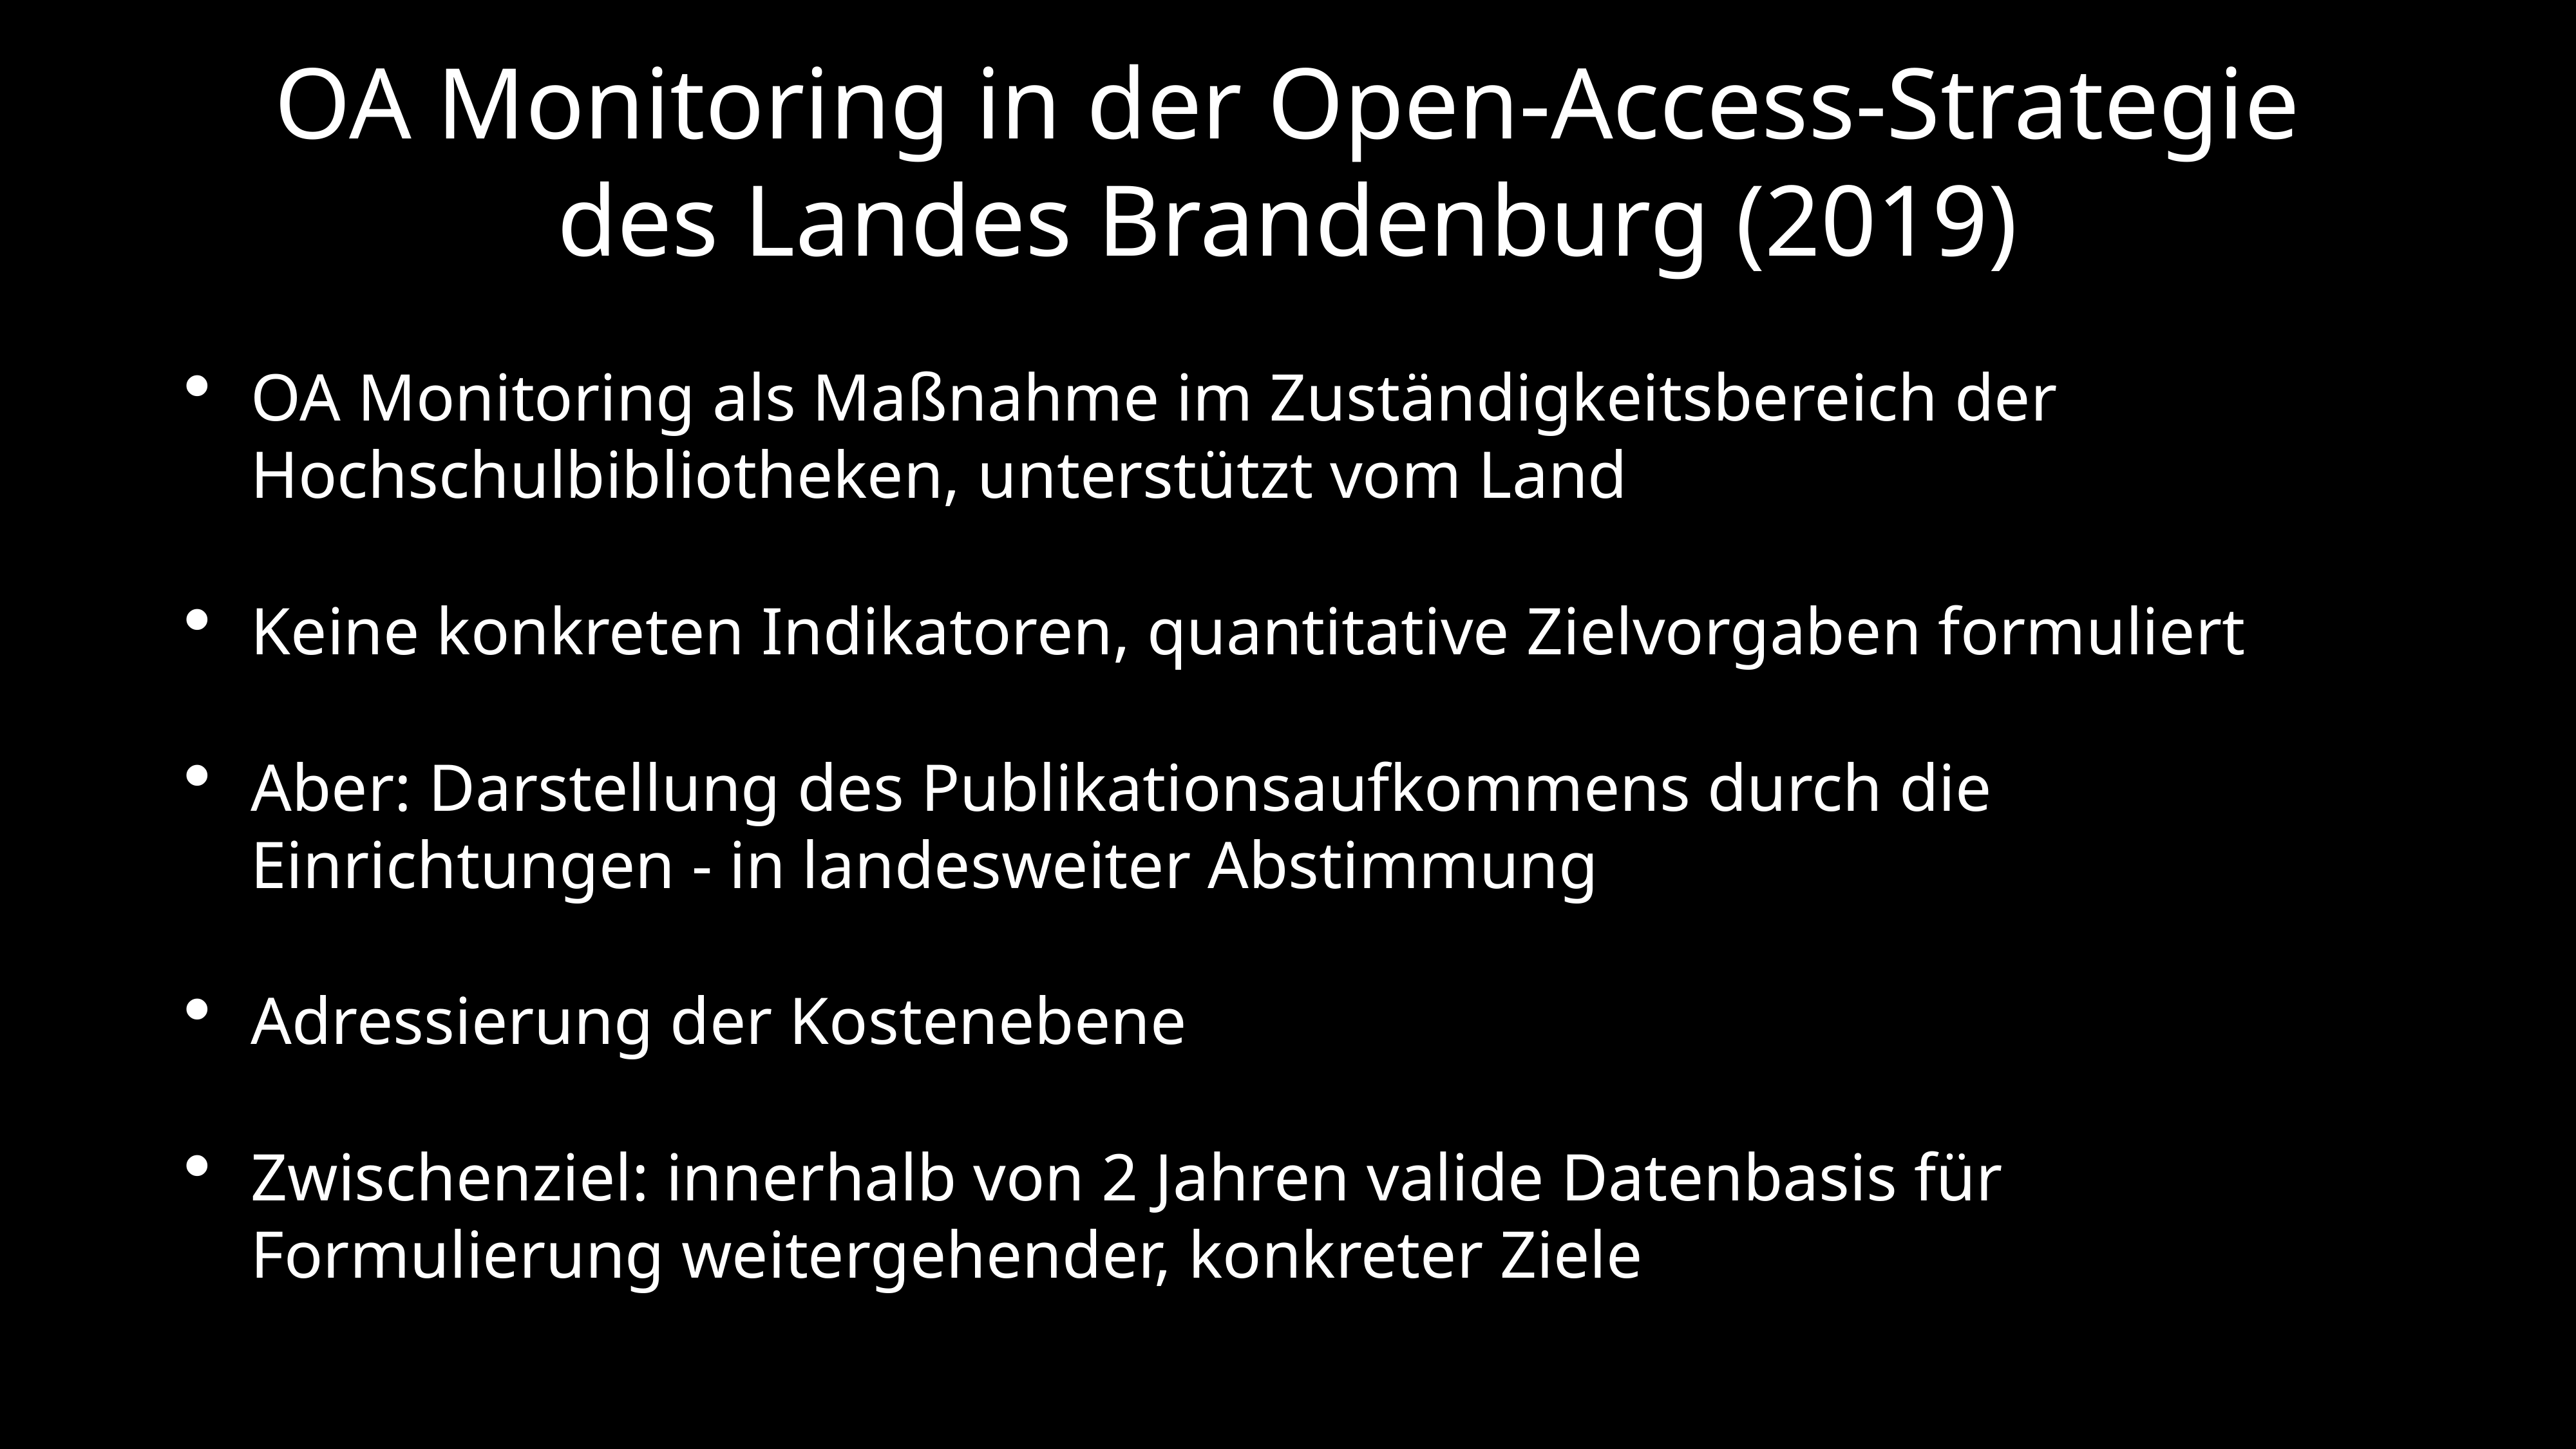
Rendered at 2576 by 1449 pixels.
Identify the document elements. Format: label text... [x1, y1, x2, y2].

list OA Monitoring als Maßnahme im Zuständigkeitsbereich der Hochschulbibliotheken, unterstützt vom Land Keine konkreten Indikatoren, quantitative Zielvorgaben formuliert Aber: Darstellung des Publikationsaufkommens durch die Einrichtungen - in landesweiter Abstimmung Adressierung der Kostenebene Zwischenziel: innerhalb von 2 Jahren valide Datenbasis für Formulierung weitergehender, konkreter Ziele [178, 332, 2398, 1316]
title OA Monitoring in der Open-Access-Strategie des Landes Brandenburg (2019) [178, 37, 2398, 279]
